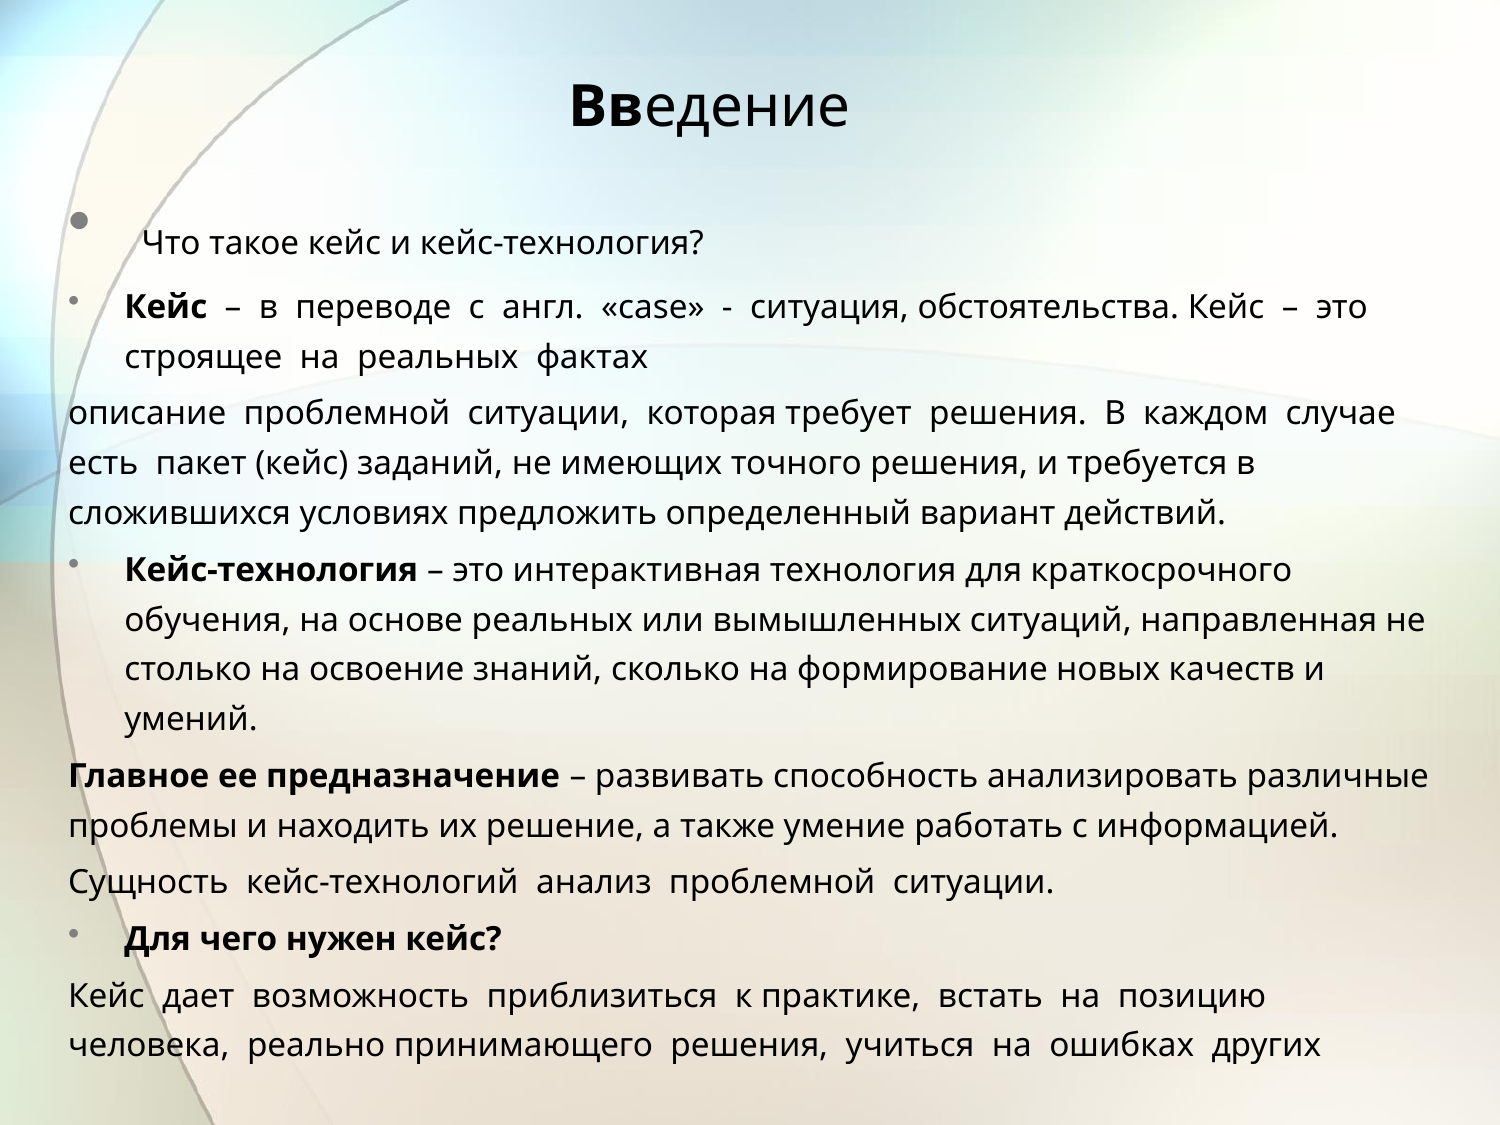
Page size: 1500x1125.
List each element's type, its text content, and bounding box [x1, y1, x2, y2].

picture [0, 0, 1500, 1125]
title Введение [64, 42, 1378, 137]
list Что такое кейс и кейс-технология? Кейс – в переводе с англ. «case» - ситуация, обстоятельства. Кейс – это строящее на реальных фактах описание проблемной ситуации, которая требует решения. В каждом случае есть пакет (кейс) заданий, не имеющих точного решения, и требуется в сложившихся условиях предложить определенный вариант действий. Кейс-технология – это интерактивная технология для краткосрочного обучения, на основе реальных или вымышленных ситуаций, направленная не столько на освоение знаний, сколько на формирование новых качеств и умений. Главное ее предназначение – развивать способность анализировать различные проблемы и находить их решение, а также умение работать с информацией. Сущность кейс-технологий анализ проблемной ситуации. Для чего нужен кейс? Кейс дает возможность приблизиться к практике, встать на позицию человека, реально принимающего решения, учиться на ошибках других [53, 160, 1447, 1071]
